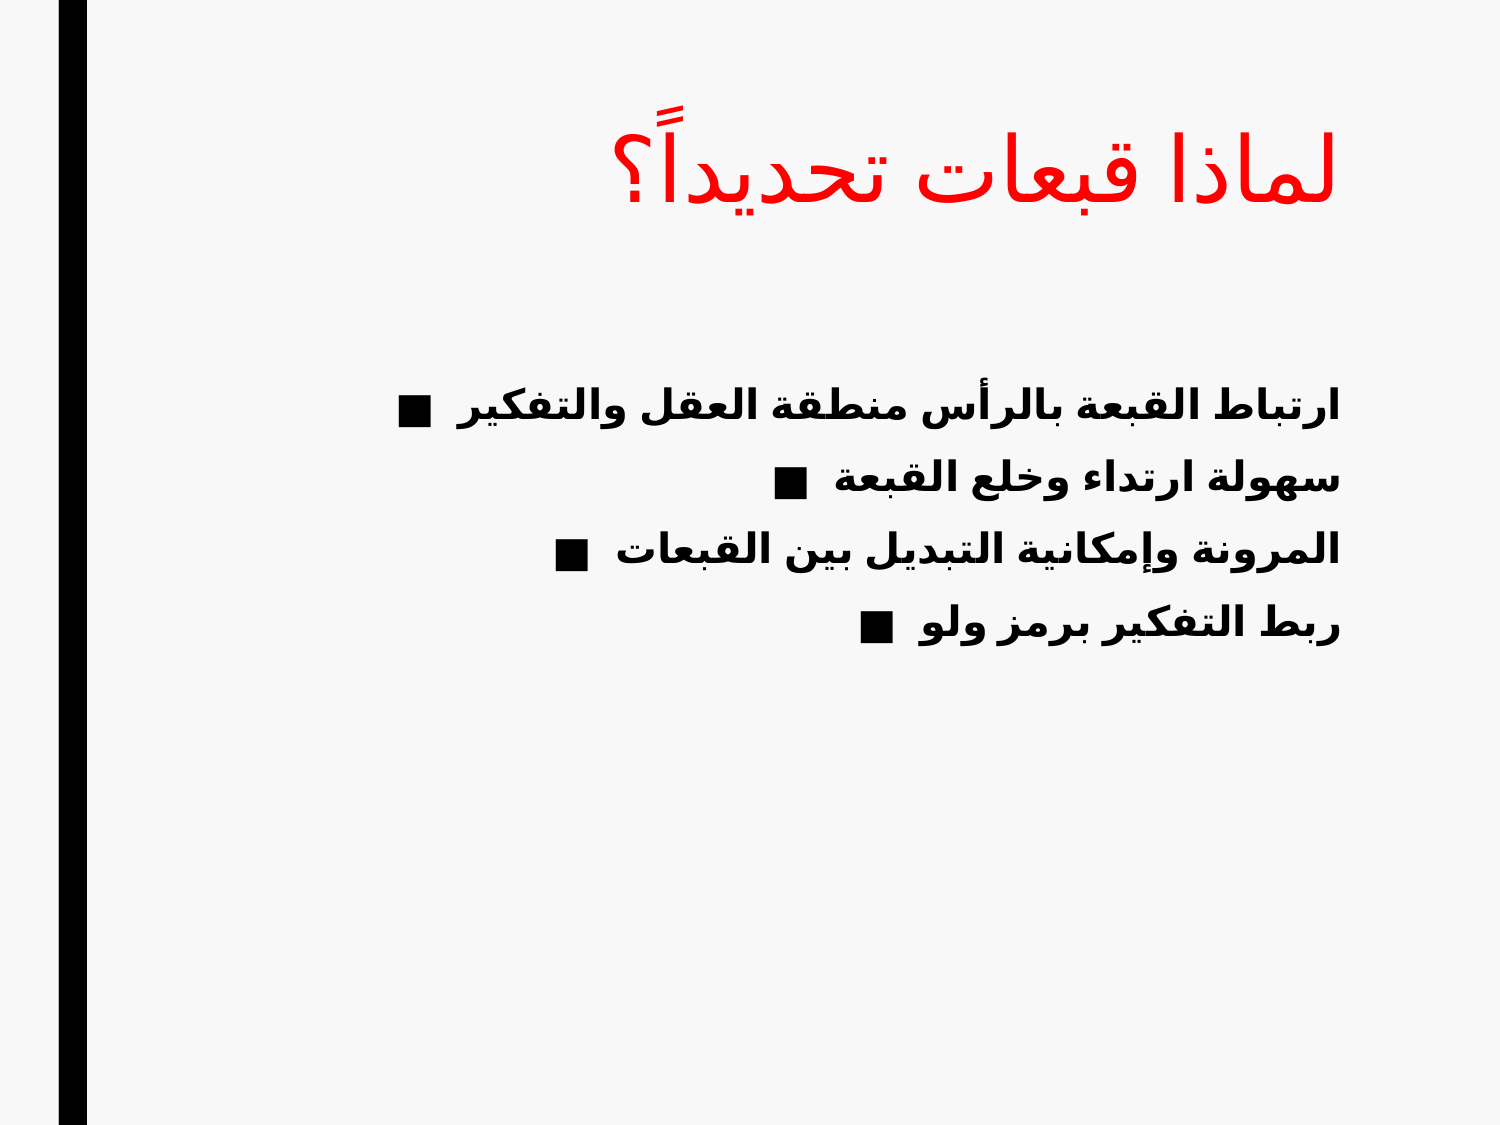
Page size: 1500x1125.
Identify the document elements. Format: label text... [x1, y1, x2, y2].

title لماذا قبعات تحديداً؟ [168, 111, 1351, 357]
list ارتباط القبعة بالرأس منطقة العقل والتفكير سهولة ارتداء وخلع القبعة المرونة وإمكانية التبديل بين القبعات ربط التفكير برمز ولو [168, 374, 1351, 963]
